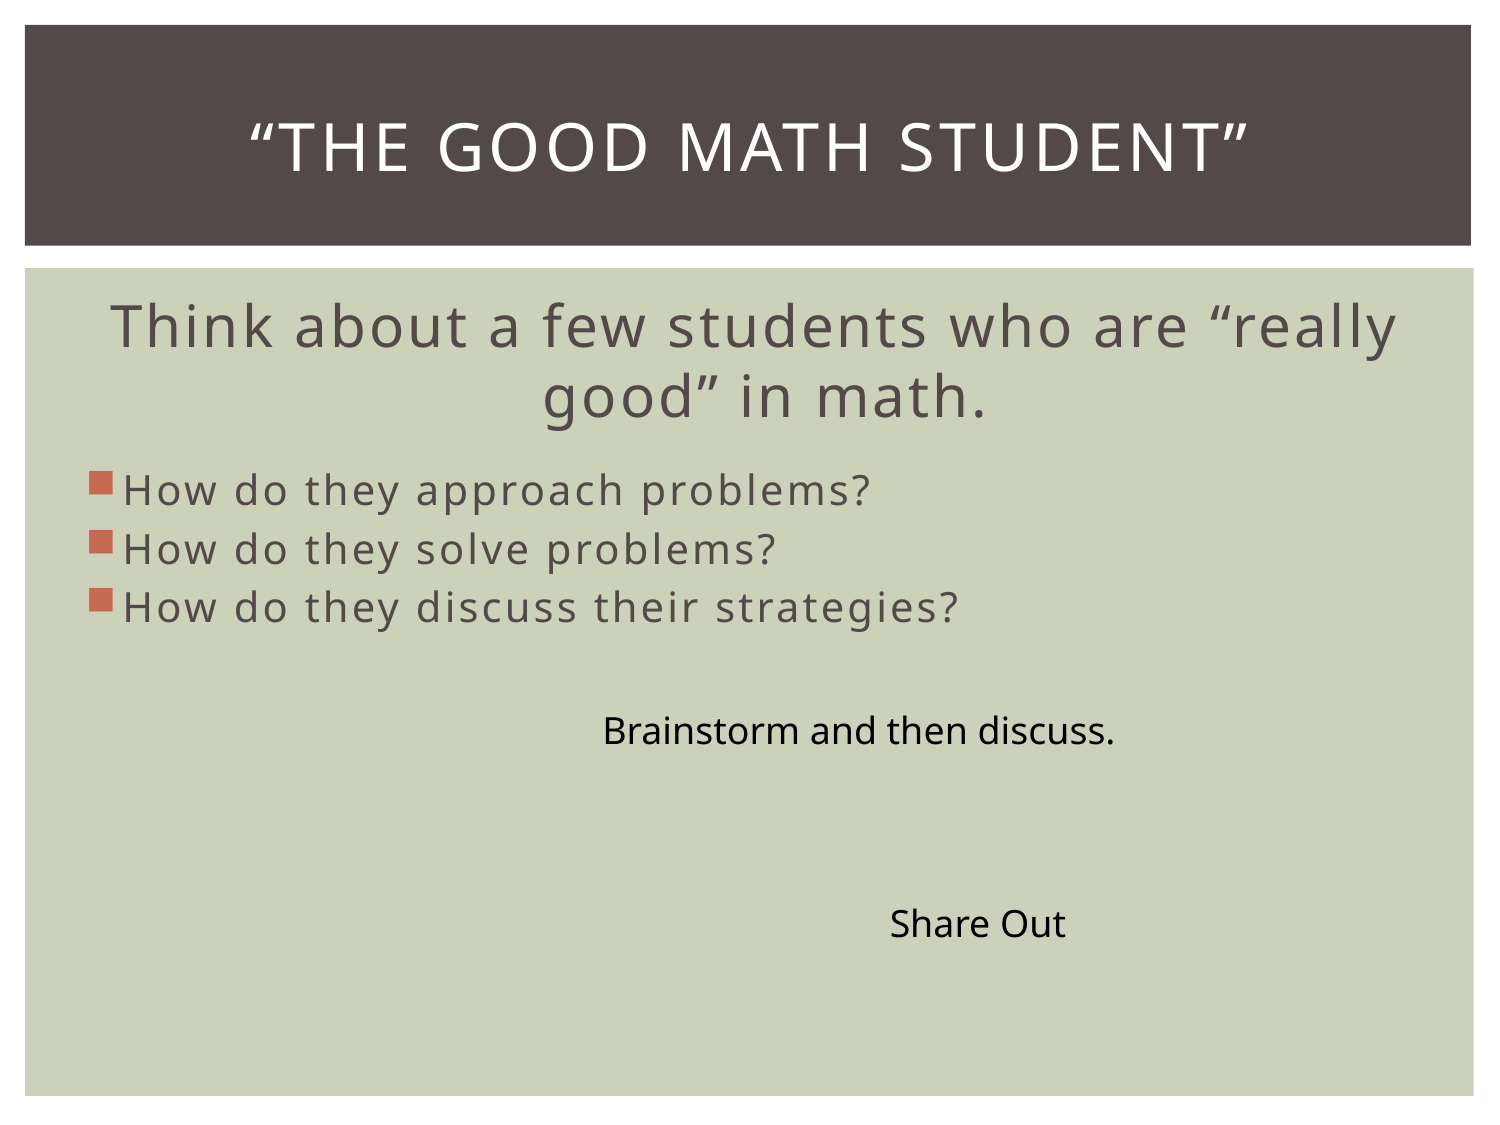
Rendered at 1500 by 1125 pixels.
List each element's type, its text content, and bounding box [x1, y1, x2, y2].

text_box Share Out [874, 892, 1238, 953]
title “The Good Math Student” [62, 58, 1438, 232]
list Think about a few students who are “really good” in math. How do they approach problems? How do they solve problems? How do they discuss their strategies? [62, 281, 1442, 1005]
text_box Brainstorm and then discuss. [587, 699, 1375, 760]
